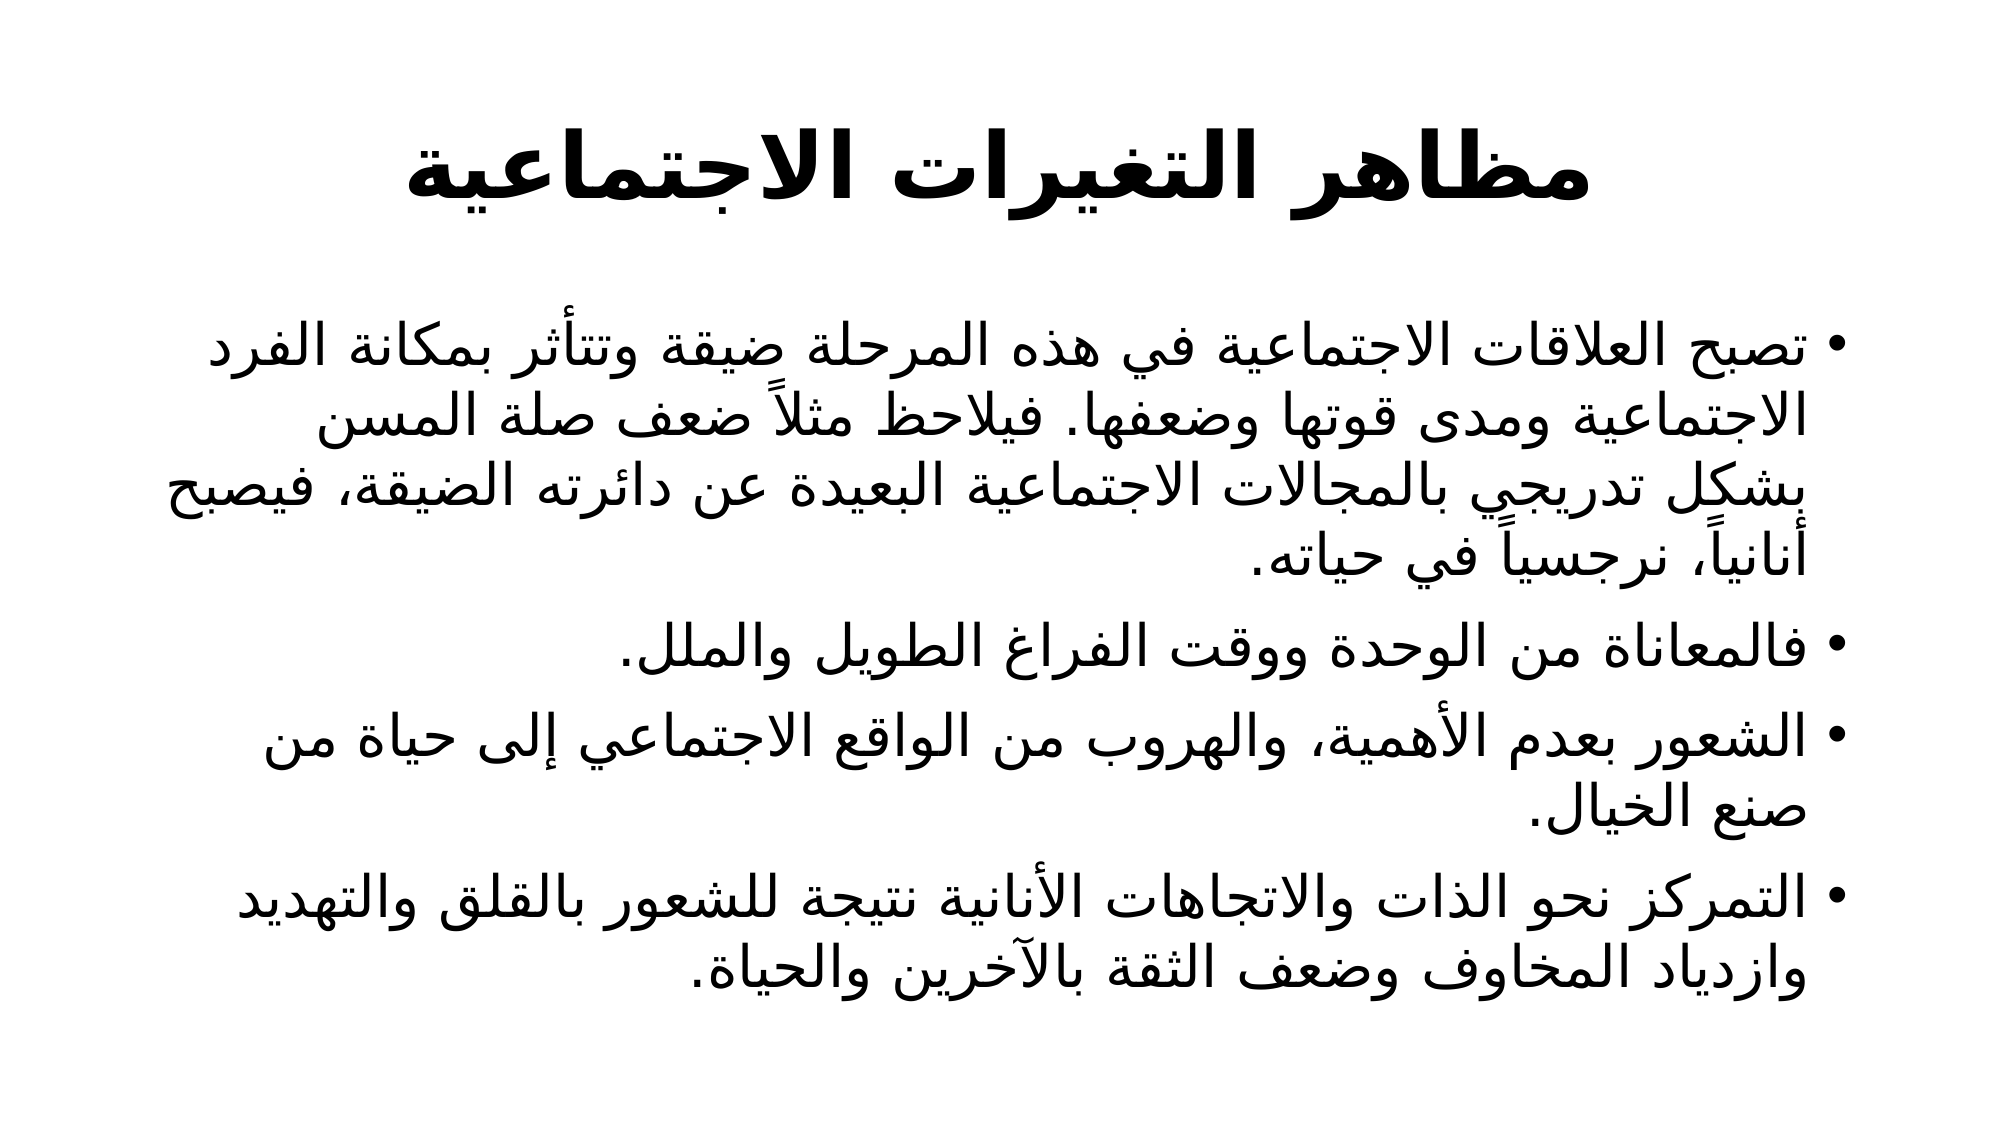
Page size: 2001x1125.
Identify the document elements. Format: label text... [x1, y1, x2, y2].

list تصبح العلاقات الاجتماعية في هذه المرحلة ضيقة وتتأثر بمكانة الفرد الاجتماعية ومدى قوتها وضعفها. فيلاحظ مثلاً ضعف صلة المسن بشكل تدريجي بالمجالات الاجتماعية البعيدة عن دائرته الضيقة، فيصبح أنانياً، نرجسياً في حياته. فالمعاناة من الوحدة ووقت الفراغ الطويل والملل. الشعور بعدم الأهمية، والهروب من الواقع الاجتماعي إلى حياة من صنع الخيال. التمركز نحو الذات والاتجاهات الأنانية نتيجة للشعور بالقلق والتهديد وازدياد المخاوف وضعف الثقة بالآخرين والحياة. [137, 299, 1863, 1014]
title مظاهر التغيرات الاجتماعية [137, 59, 1863, 278]
